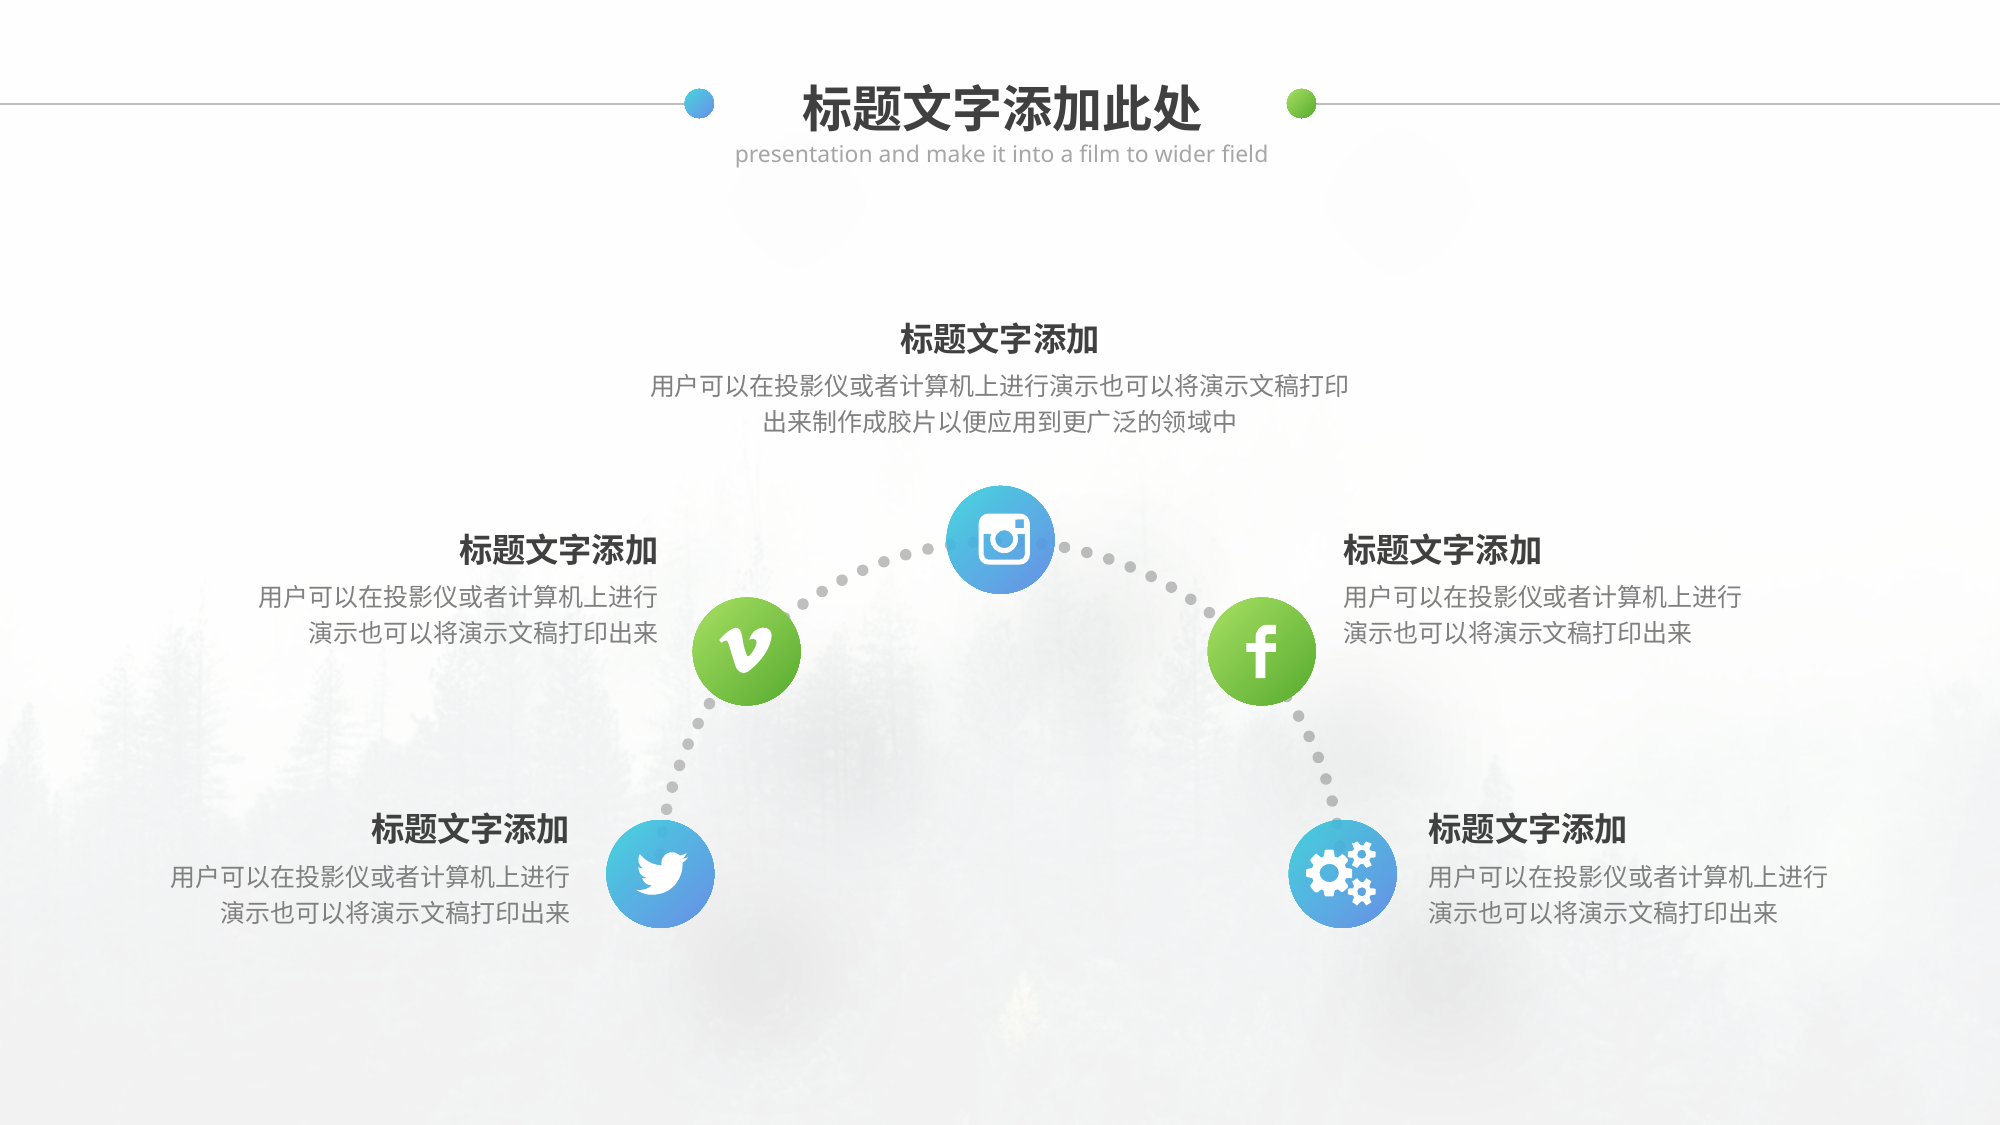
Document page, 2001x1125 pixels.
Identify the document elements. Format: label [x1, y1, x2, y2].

text_box [0, 69, 2000, 176]
text_box [146, 302, 1854, 936]
